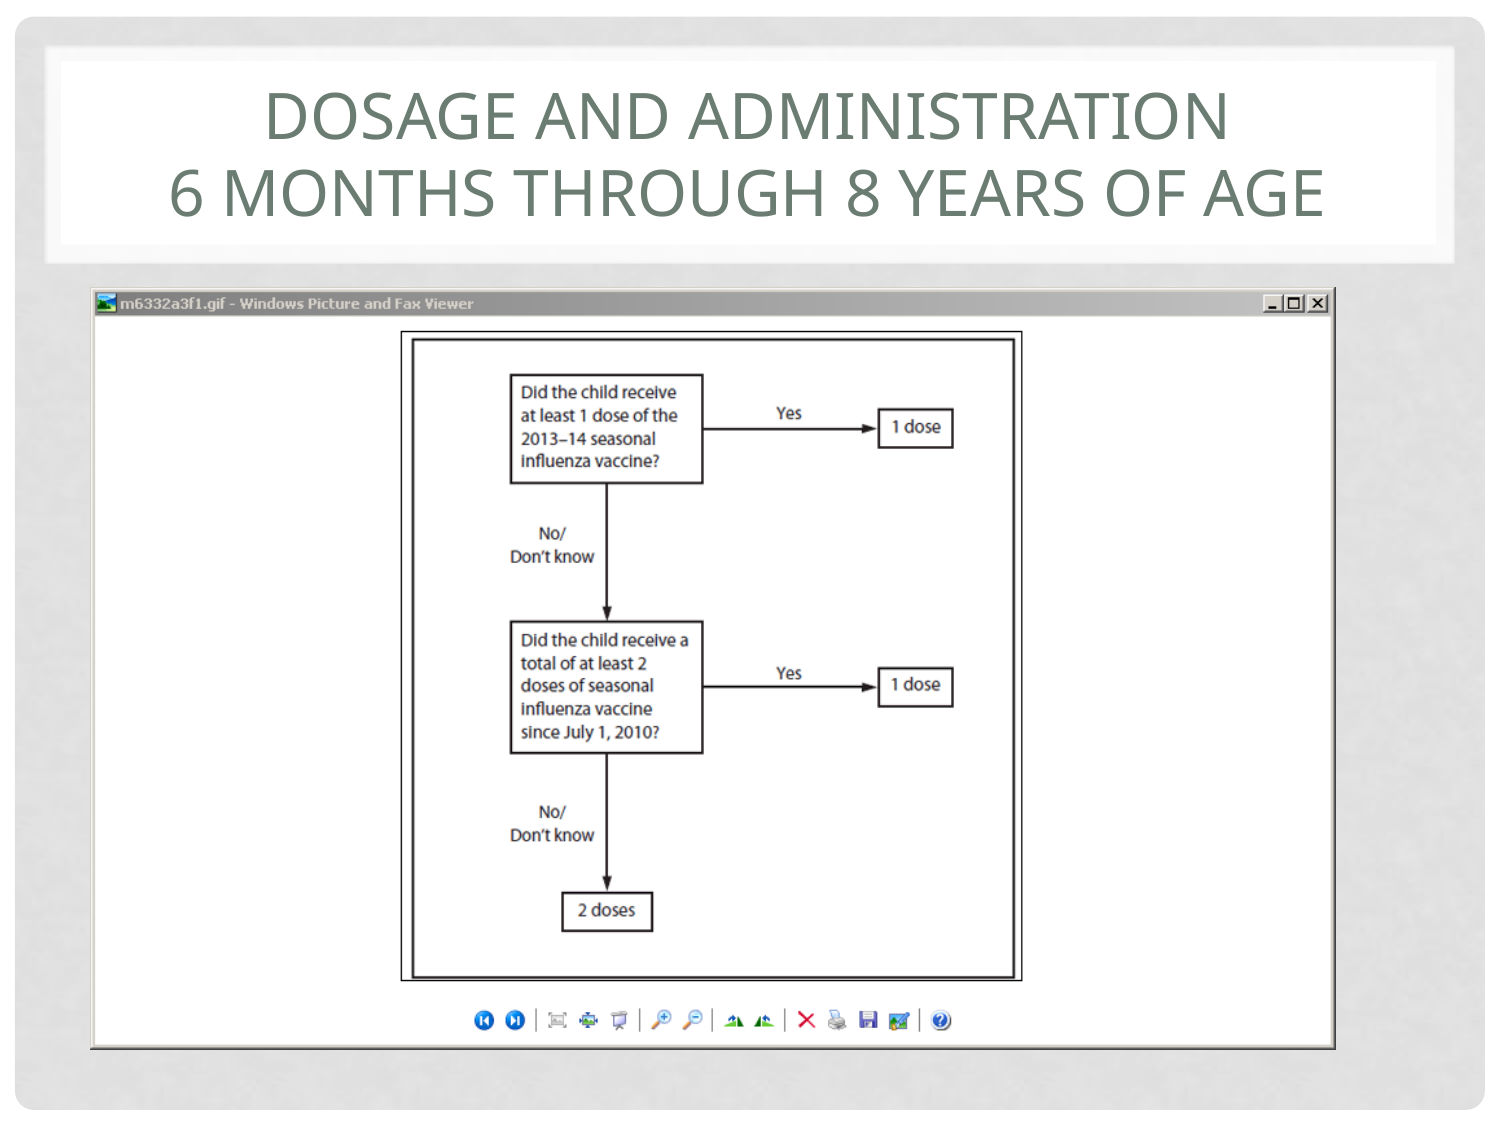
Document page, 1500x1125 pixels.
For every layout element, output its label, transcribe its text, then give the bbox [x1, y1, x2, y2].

title Dosage and Administration 6 months through 8 Years of Age [69, 66, 1425, 238]
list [90, 287, 1337, 1051]
